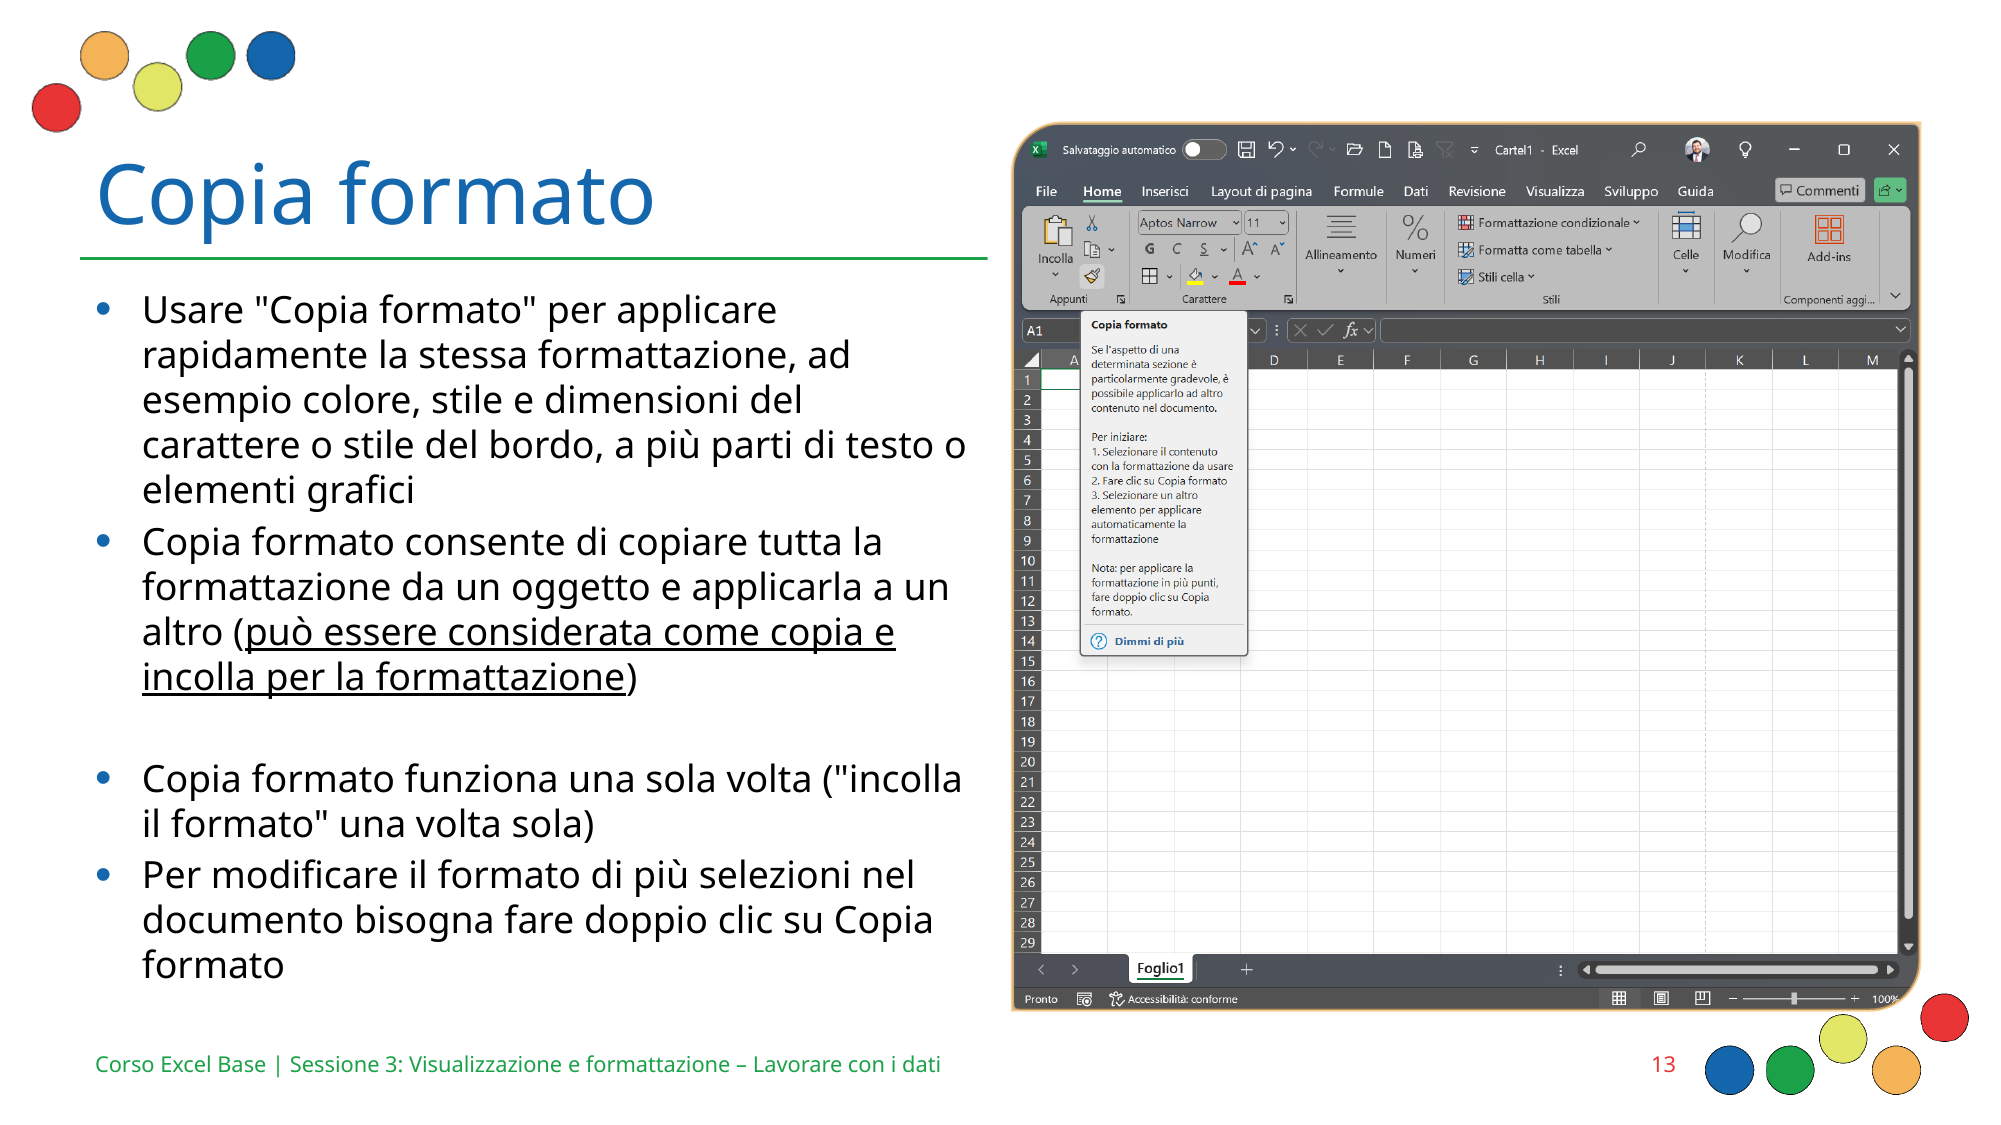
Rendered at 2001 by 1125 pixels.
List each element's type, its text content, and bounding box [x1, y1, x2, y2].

picture [29, 30, 295, 135]
picture [1012, 122, 1971, 1096]
list Usare "Copia formato" per applicare rapidamente la stessa formattazione, ad esempio colore, stile e dimensioni del carattere o stile del bordo, a più parti di testo o elementi grafici Copia formato consente di copiare tutta la formattazione da un oggetto e applicarla a un altro (può essere considerata come copia e incolla per la formattazione) Copia formato funziona una sola volta ("incolla il formato" una volta sola) Per modificare il formato di più selezioni nel documento bisogna fare doppio clic su Copia formato [80, 278, 988, 1011]
title Copia formato [80, 123, 988, 259]
slide_number 13 [1583, 1035, 1692, 1096]
footer Corso Excel Base | Sessione 3: Visualizzazione e formattazione – Lavorare con i dati [80, 1035, 1571, 1096]
